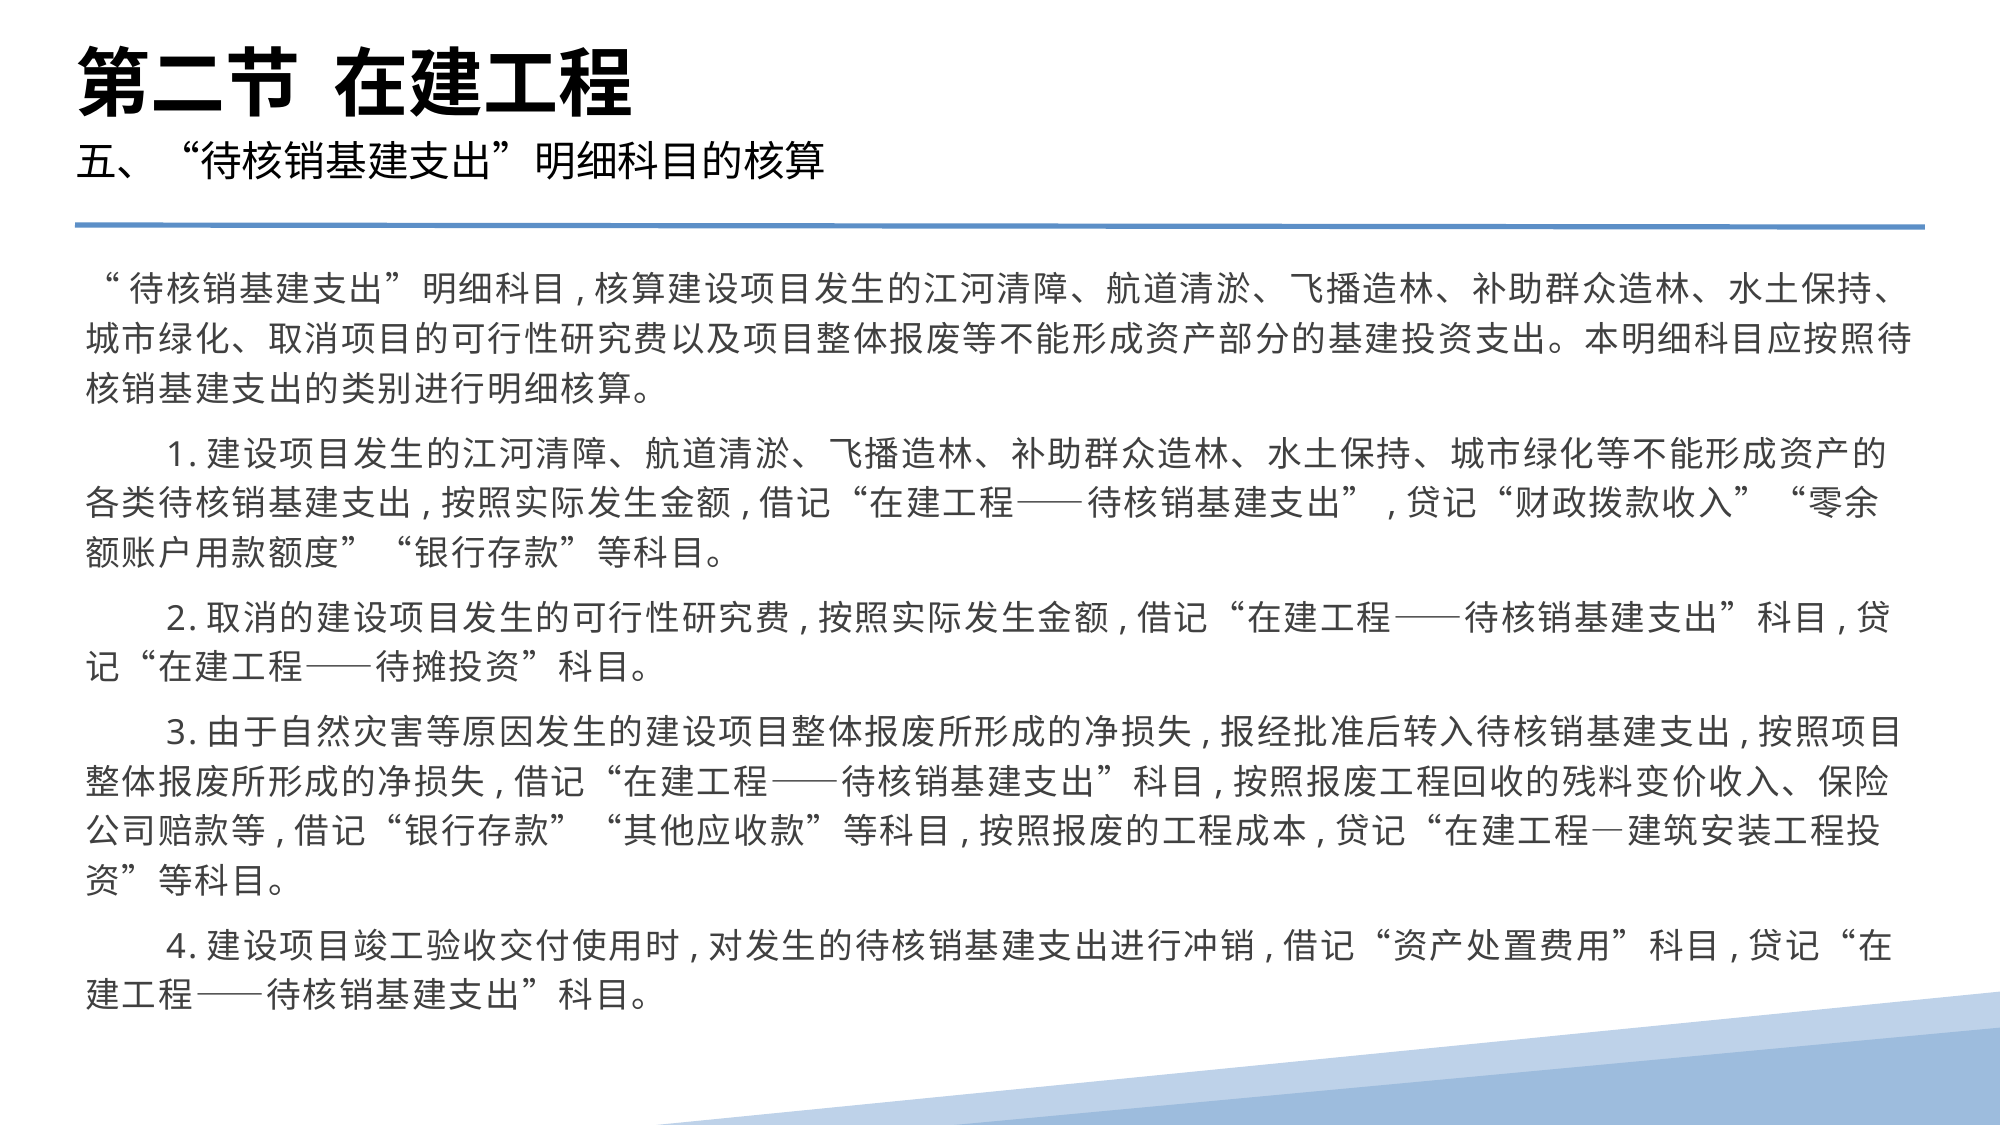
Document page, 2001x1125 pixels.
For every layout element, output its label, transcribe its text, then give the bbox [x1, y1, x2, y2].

text_box 第二节 在建工程 [75, 24, 1925, 124]
text_box “待核销基建支出”明细科目,核算建设项目发生的江河清障、航道清淤、飞播造林、补助群众造林、水土保持、城市绿化、取消项目的可行性研究费以及项目整体报废等不能形成资产部分的基建投资支出。本明细科目应按照待核销基建支出的类别进行明细核算。 1.建设项目发生的江河清障、航道清淤、飞播造林、补助群众造林、水土保持、城市绿化等不能形成资产的各类待核销基建支出,按照实际发生金额,借记“在建工程——待核销基建支出”,贷记“财政拨款收入”“零余额账户用款额度”“银行存款”等科目。 2.取消的建设项目发生的可行性研究费,按照实际发生金额,借记“在建工程——待核销基建支出”科目,贷记“在建工程——待摊投资”科目。 3.由于自然灾害等原因发生的建设项目整体报废所形成的净损失,报经批准后转入待核销基建支出,按照项目整体报废所形成的净损失,借记“在建工程——待核销基建支出”科目,按照报废工程回收的残料变价收入、保险公司赔款等,借记“银行存款”“其他应收款”等科目,按照报废的工程成本,贷记“在建工程—建筑安装工程投资”等科目。 4.建设项目竣工验收交付使用时,对发生的待核销基建支出进行冲销,借记“资产处置费用”科目,贷记“在建工程——待核销基建支出”科目。 [75, 252, 1925, 1022]
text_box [656, 991, 2000, 1125]
text_box 五、“待核销基建支出”明细科目的核算 [75, 124, 1925, 200]
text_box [74, 224, 1925, 228]
